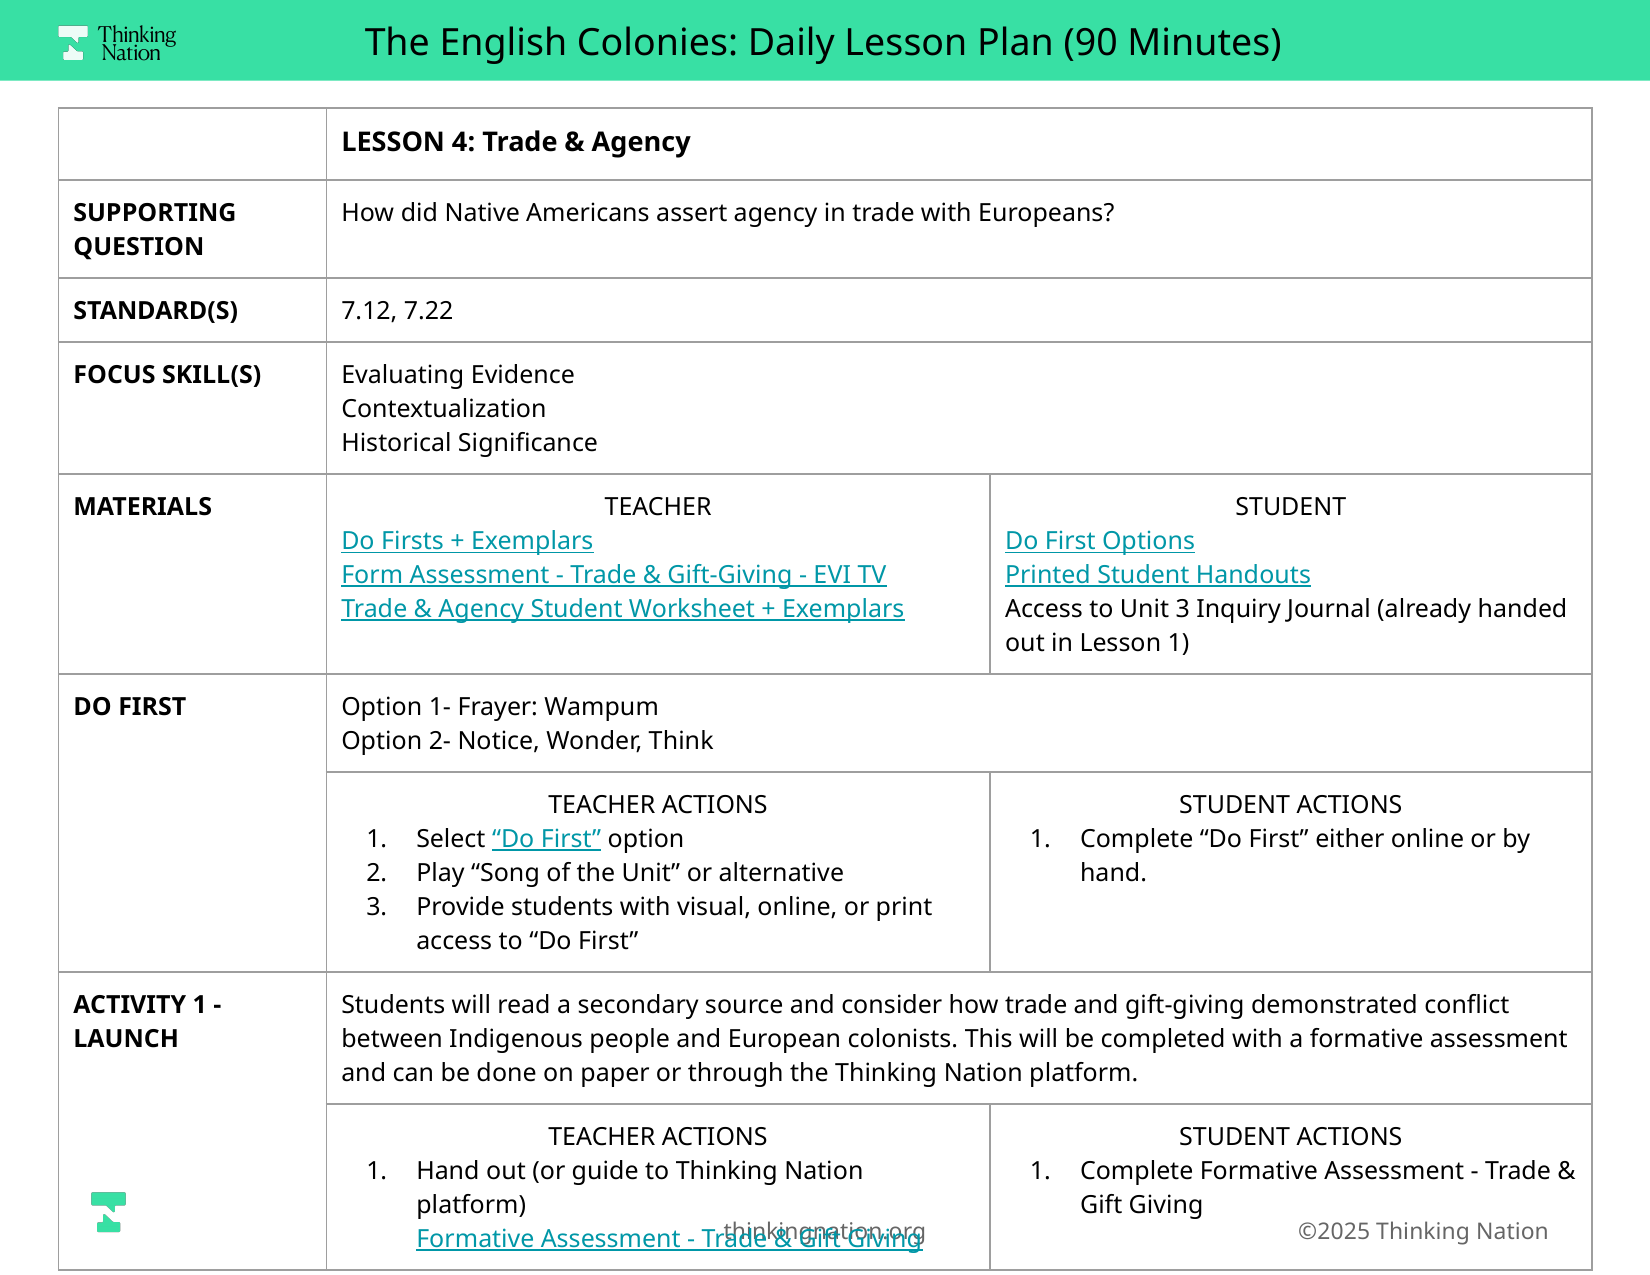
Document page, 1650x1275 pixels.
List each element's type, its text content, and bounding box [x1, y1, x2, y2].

picture [80, 1184, 136, 1240]
table_header [59, 109, 326, 179]
table_cell 7.12, 7.22 [327, 279, 1591, 341]
table_cell TEACHER ACTIONS Select “Do First” option Play “Song of the Unit” or alternative Provide students with visual, online, or print access to “Do First” [327, 773, 989, 971]
table_cell ACTIVITY 1 - LAUNCH [59, 973, 326, 1269]
table_cell SUPPORTING QUESTION [59, 181, 326, 277]
table_cell TEACHER ACTIONS Hand out (or guide to Thinking Nation platform) Formative Assessment - Trade & Gift Giving [327, 1105, 989, 1269]
text_box The English Colonies: Daily Lesson Plan (90 Minutes) [0, 0, 1650, 81]
table_cell How did Native Americans assert agency in trade with Europeans? [327, 181, 1591, 277]
table_cell STUDENT ACTIONS Complete Formative Assessment - Trade & Gift Giving [991, 1105, 1591, 1269]
table_cell STUDENT Do First Options Printed Student Handouts Access to Unit 3 Inquiry Journal (already handed out in Lesson 1) [991, 475, 1591, 673]
table_header LESSON 4: Trade & Agency [327, 109, 1591, 179]
table_cell TEACHER Do Firsts + Exemplars Form Assessment - Trade & Gift-Giving - EVI TV Trade & Agency Student Worksheet + Exemplars [327, 475, 989, 673]
table_cell MATERIALS [59, 475, 326, 673]
table_cell Students will read a secondary source and consider how trade and gift-giving demonstrated conflict between Indigenous people and European colonists. This will be completed with a formative assessment and can be done on paper or through the Thinking Nation platform. [327, 973, 1591, 1103]
table_cell FOCUS SKILL(S) [59, 343, 326, 473]
table_cell STANDARD(S) [59, 279, 326, 341]
table_cell DO FIRST [59, 675, 326, 971]
table_cell Option 1- Frayer: Wampum Option 2- Notice, Wonder, Think [327, 675, 1591, 771]
picture [45, 14, 180, 85]
table_cell STUDENT ACTIONS Complete “Do First” either online or by hand. [991, 773, 1591, 971]
table_cell Evaluating Evidence Contextualization Historical Significance [327, 343, 1591, 473]
